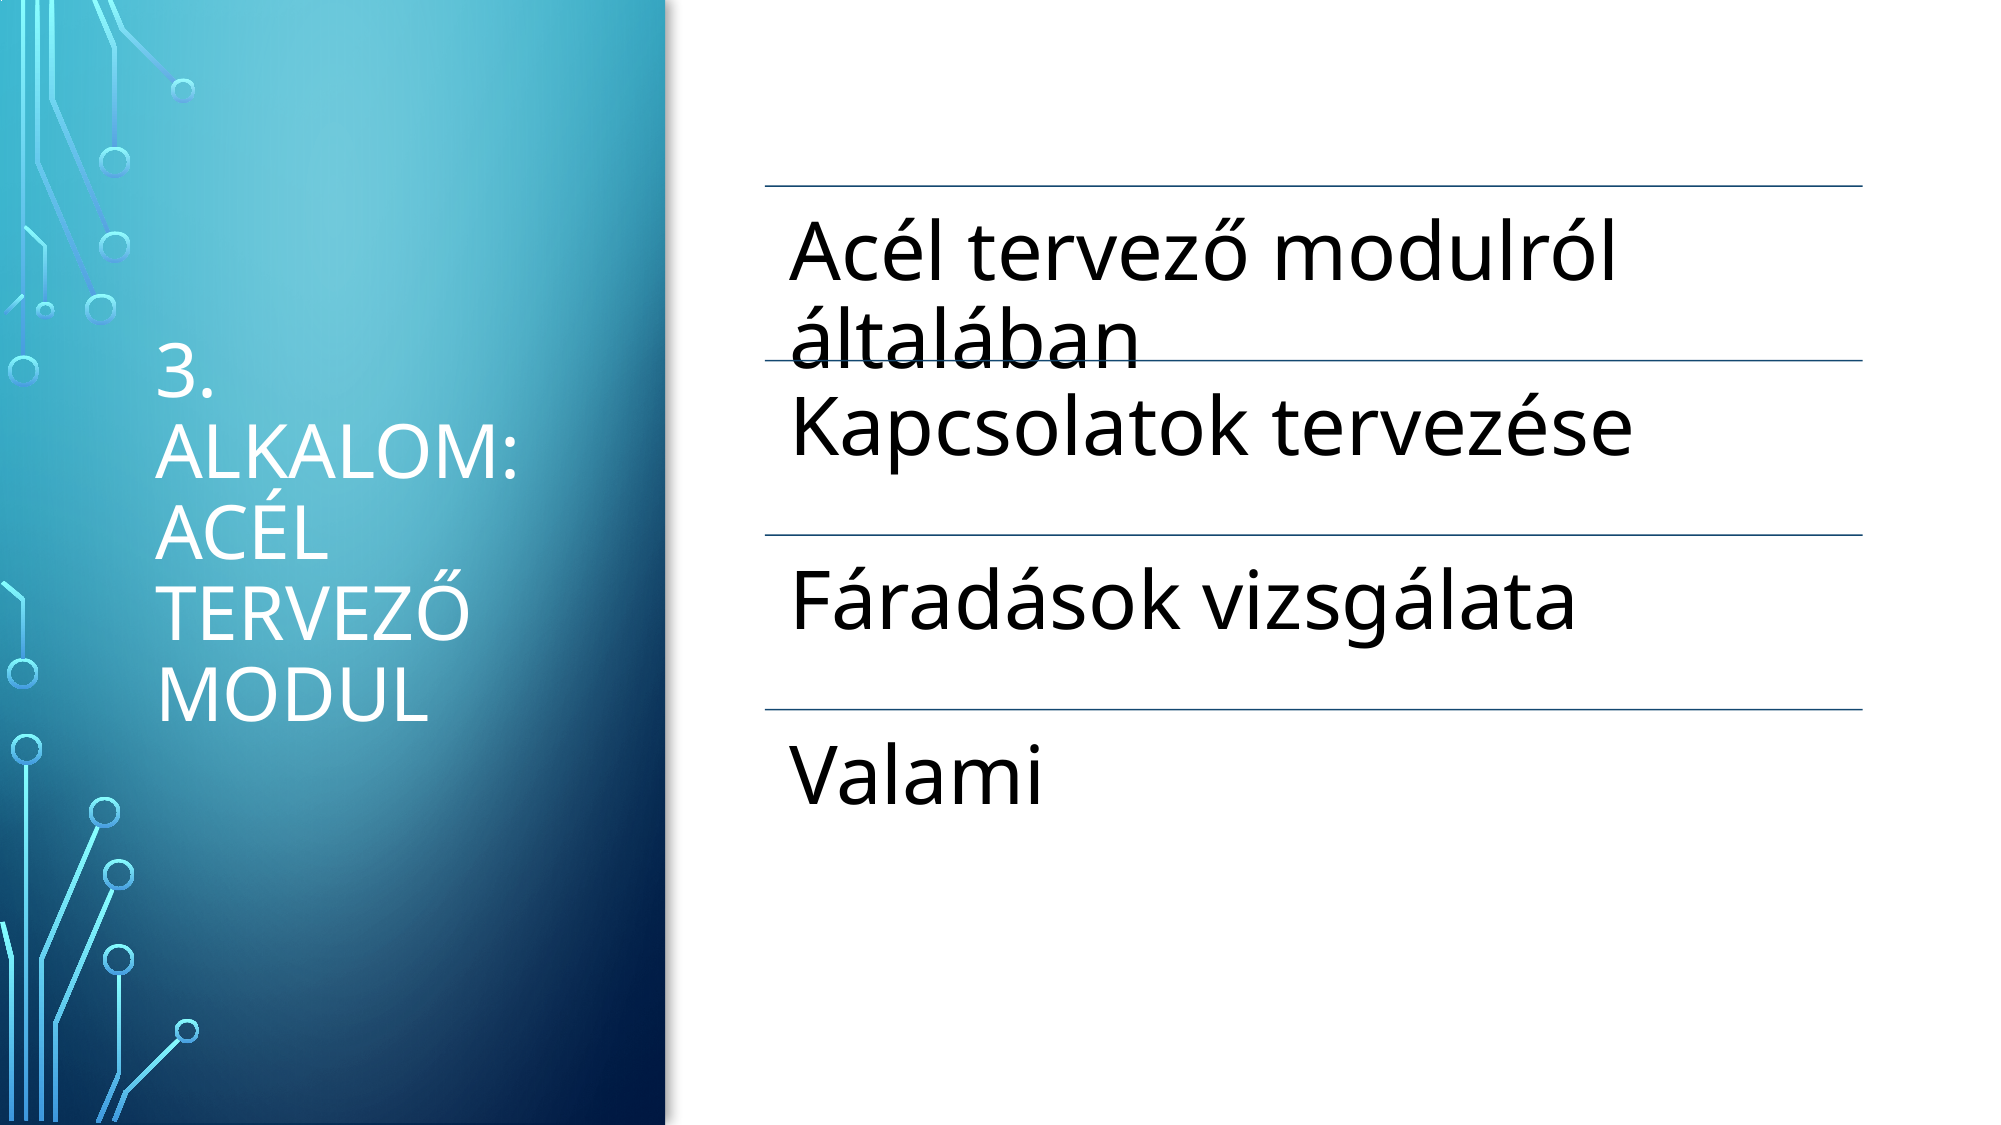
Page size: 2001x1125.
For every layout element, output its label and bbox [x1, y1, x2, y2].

picture [0, 0, 667, 1125]
list [764, 185, 1863, 885]
text_box [678, 0, 2000, 1125]
